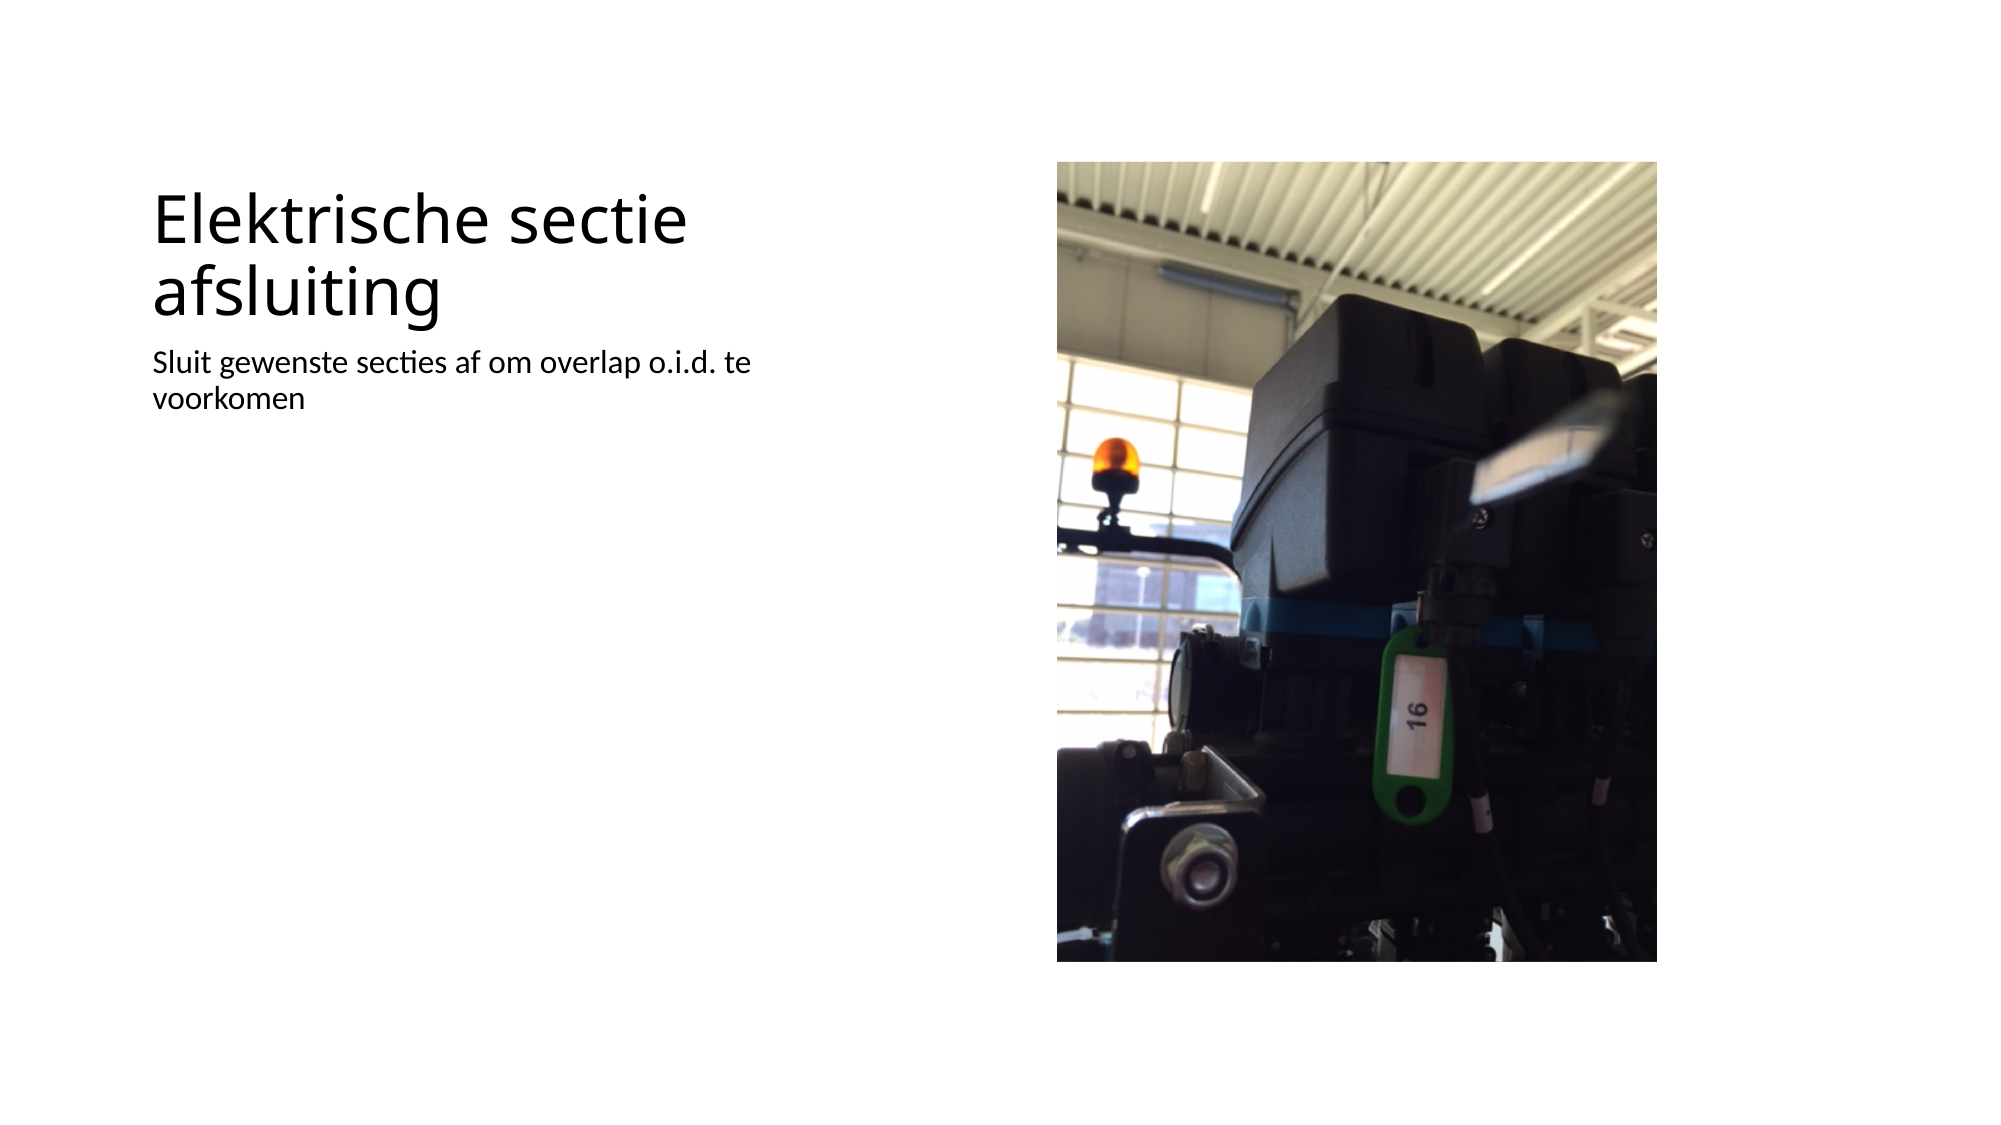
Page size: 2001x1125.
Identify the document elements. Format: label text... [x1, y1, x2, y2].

list Sluit gewenste secties af om overlap o.i.d. te voorkomen [137, 337, 783, 963]
title Elektrische sectie afsluiting [137, 75, 783, 337]
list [956, 261, 1757, 862]
picture [1057, 163, 1657, 261]
picture [1057, 862, 1657, 961]
